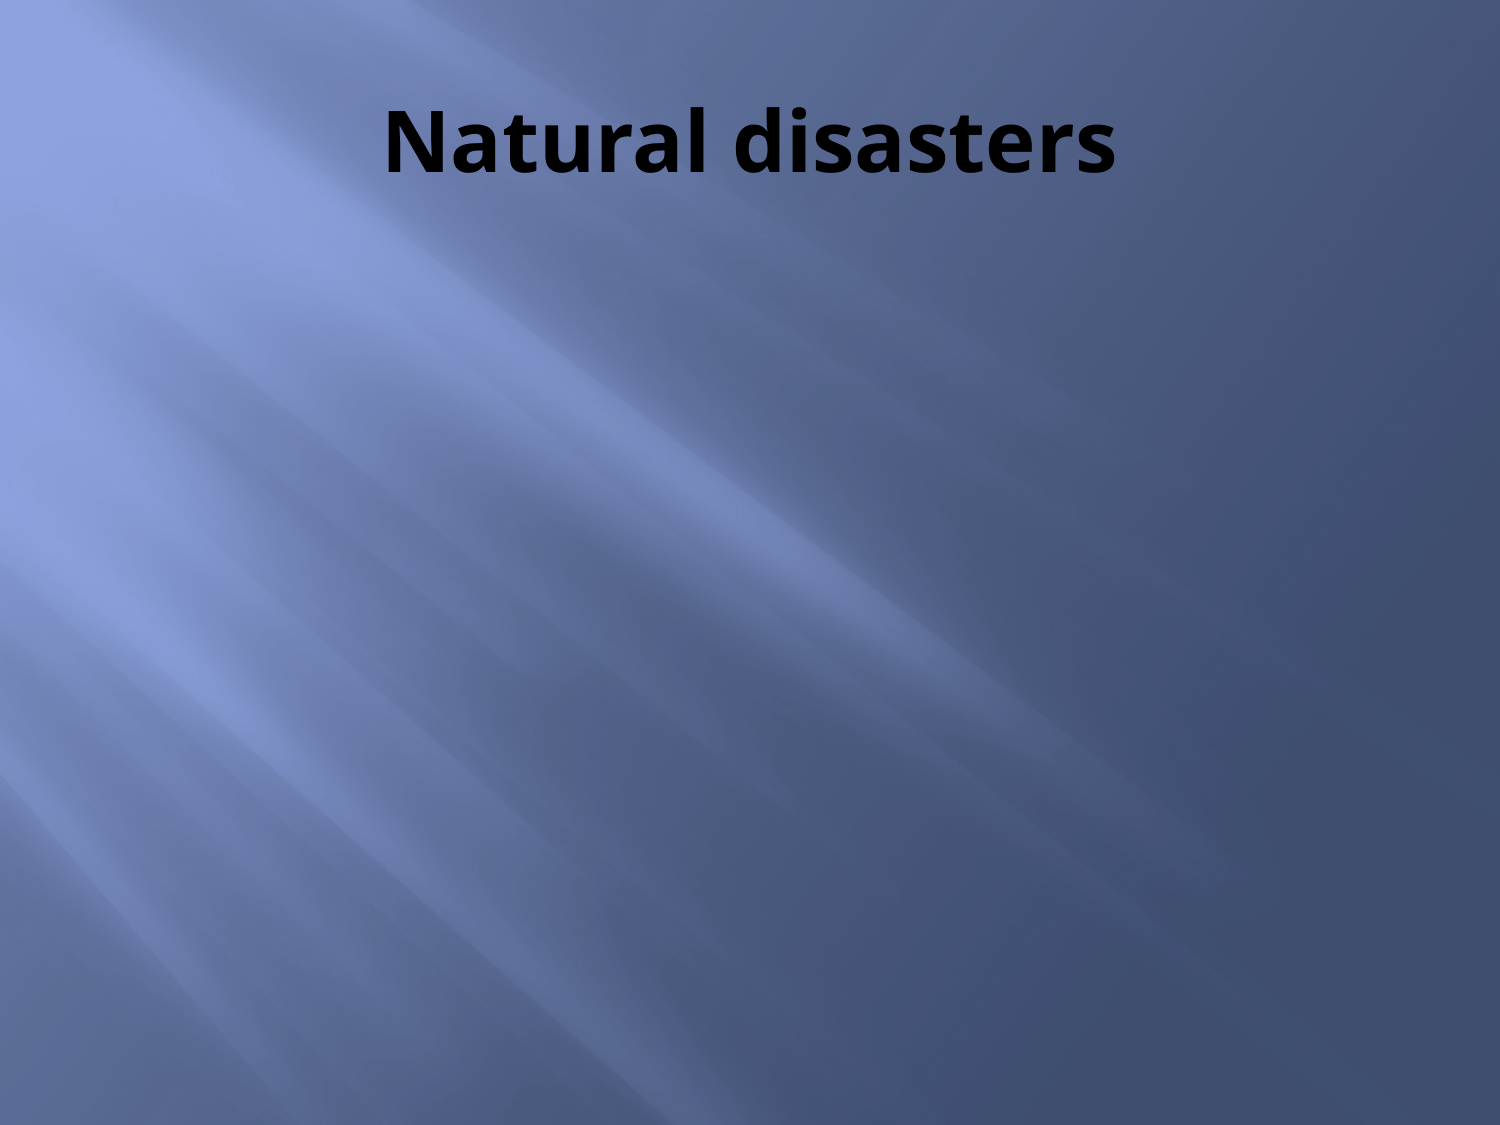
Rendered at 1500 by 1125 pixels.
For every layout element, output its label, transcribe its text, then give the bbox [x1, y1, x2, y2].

title Natural disasters [75, 45, 1425, 233]
